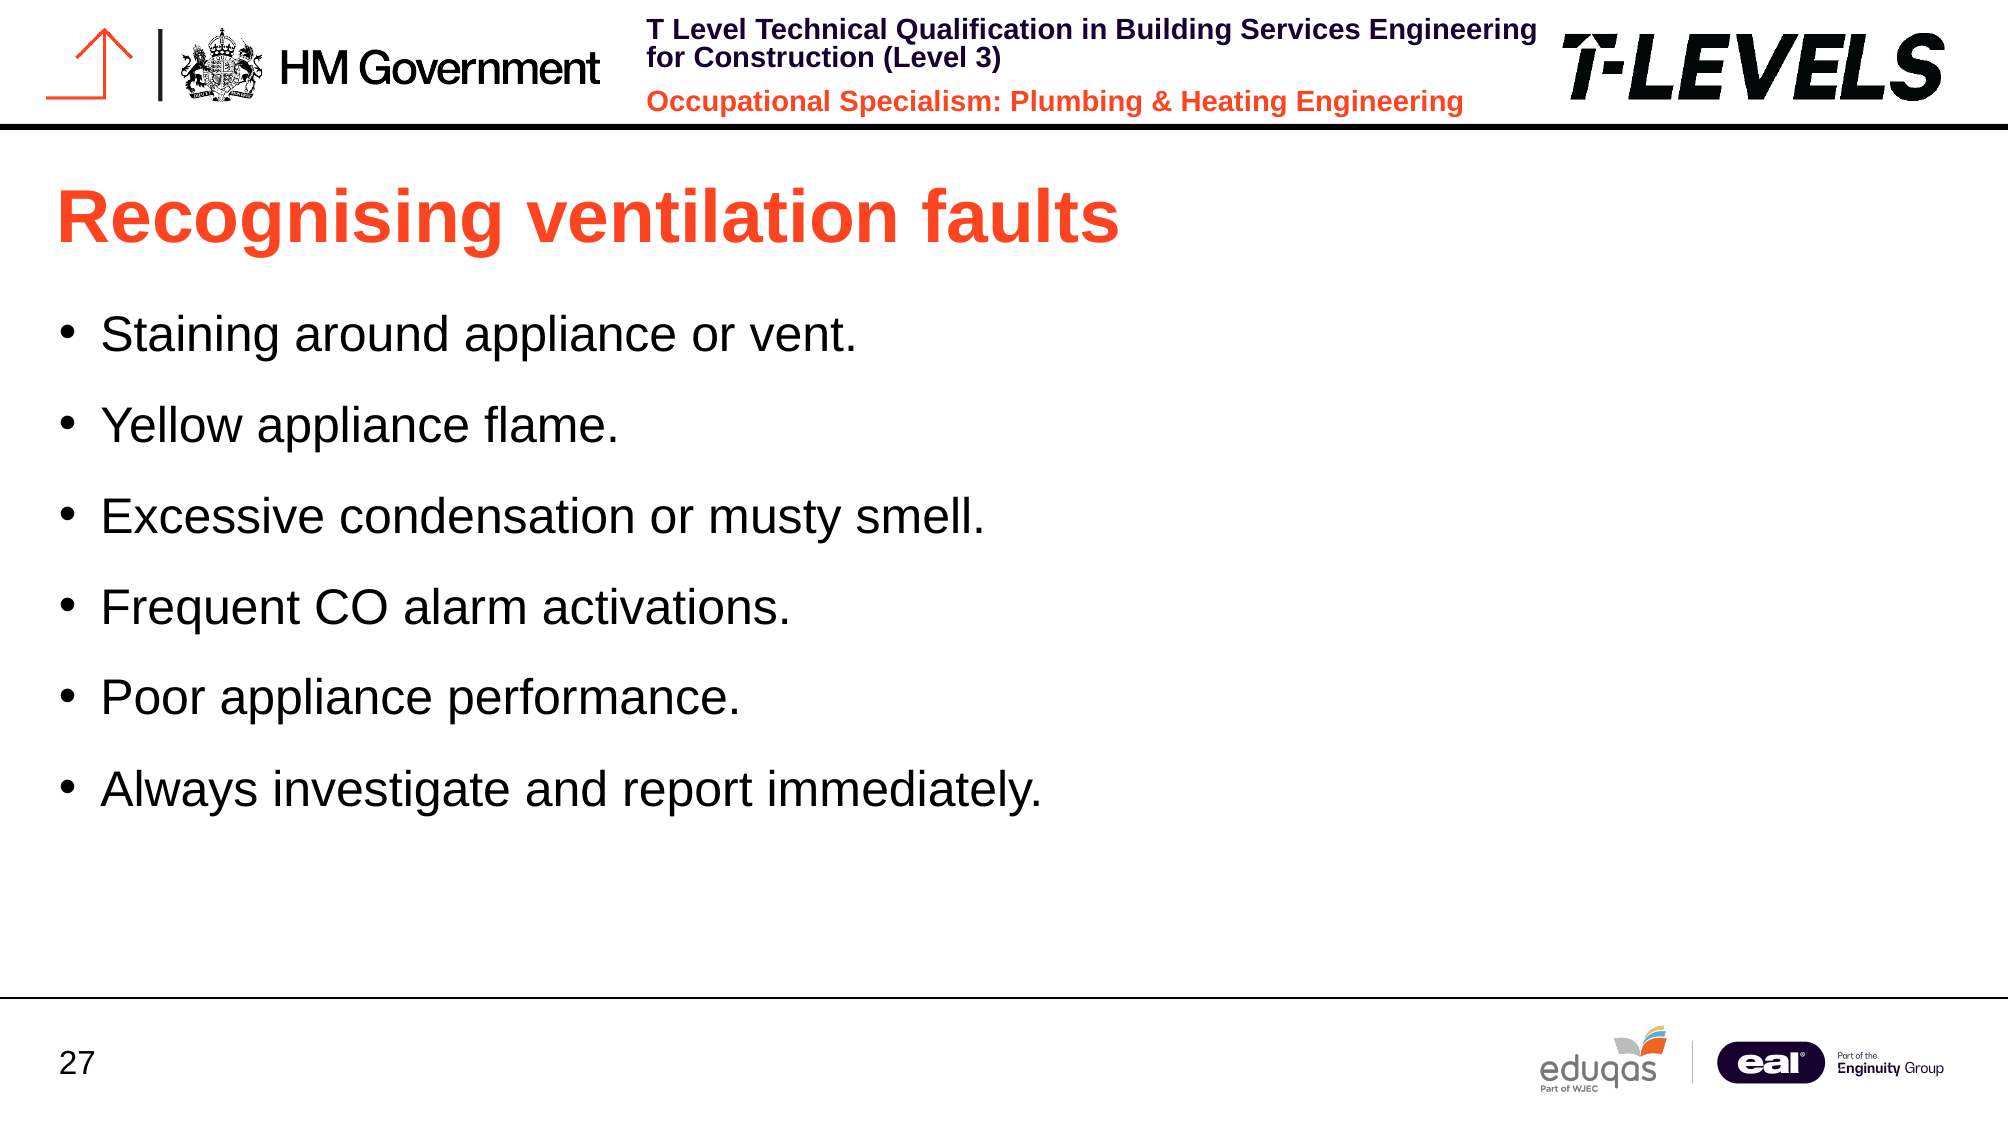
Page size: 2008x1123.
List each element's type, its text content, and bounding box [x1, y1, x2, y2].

picture [1535, 1021, 1949, 1097]
picture [1543, 25, 1964, 108]
picture [158, 28, 600, 102]
picture [41, 27, 139, 100]
title Recognising ventilation faults [41, 111, 1949, 314]
list Staining around appliance or vent. Yellow appliance flame. Excessive condensation or musty smell. Frequent CO alarm activations. Poor appliance performance. Always investigate and report immediately. [59, 295, 1967, 975]
